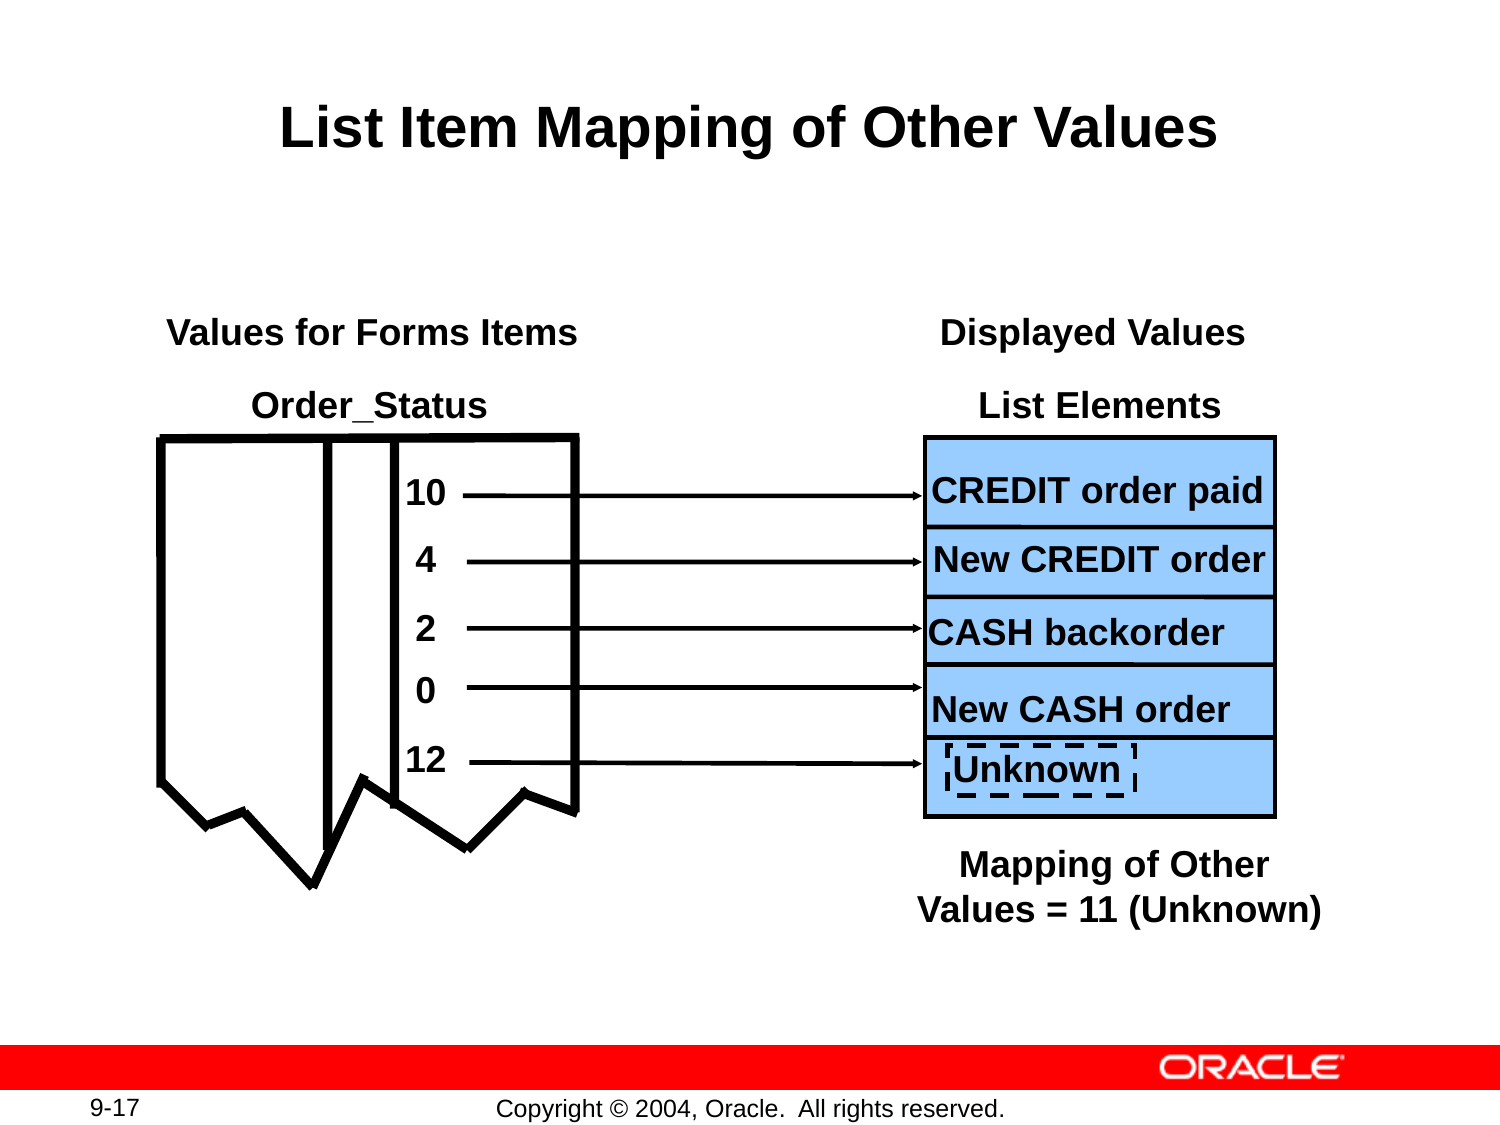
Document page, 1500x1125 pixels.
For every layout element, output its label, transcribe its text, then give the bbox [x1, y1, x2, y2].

text_box [469, 759, 923, 768]
text_box 0 [389, 658, 452, 719]
text_box New CASH order [915, 677, 1247, 738]
text_box [947, 745, 1136, 796]
text_box New CREDIT order [917, 527, 1282, 588]
text_box 2 [389, 596, 452, 657]
text_box [462, 491, 923, 501]
title List Item Mapping of Other Values [149, 87, 1351, 232]
text_box Displayed Values [924, 299, 1262, 361]
text_box [924, 437, 1275, 458]
text_box Order_Status [235, 373, 504, 434]
text_box [924, 738, 1275, 817]
text_box CREDIT order paid [915, 458, 1280, 519]
text_box [924, 519, 1275, 527]
text_box Unknown [937, 738, 1137, 798]
text_box [466, 557, 917, 567]
text_box 12 [389, 727, 462, 788]
text_box 10 [389, 460, 462, 521]
text_box [924, 665, 1275, 737]
text_box List Elements [962, 373, 1237, 434]
text_box [466, 683, 923, 692]
text_box [924, 597, 1275, 664]
text_box CASH backorder [912, 599, 1241, 661]
text_box [924, 588, 1275, 596]
text_box Values for Forms Items [150, 299, 594, 361]
text_box Mapping of Other Values = 11 (Unknown) [901, 832, 1338, 938]
text_box 4 [389, 527, 452, 588]
